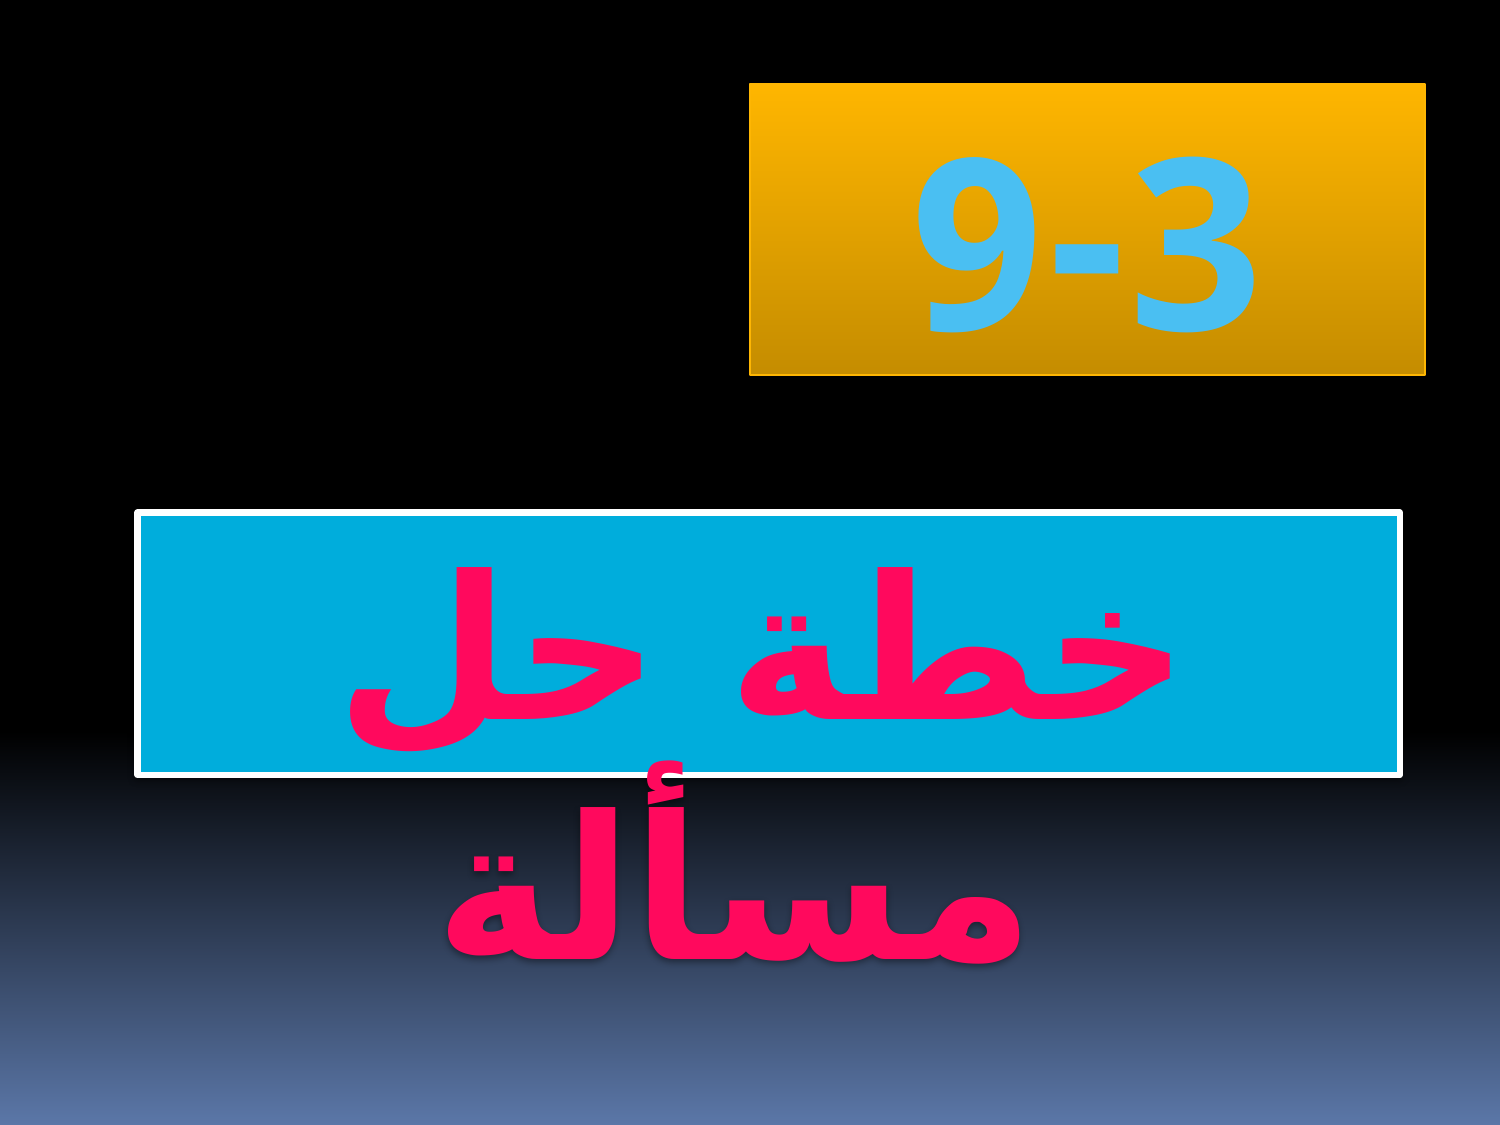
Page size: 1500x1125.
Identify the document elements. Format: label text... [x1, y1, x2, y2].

text_box خطة حل مسألة [134, 509, 1403, 778]
text_box 9-3 [749, 83, 1426, 376]
